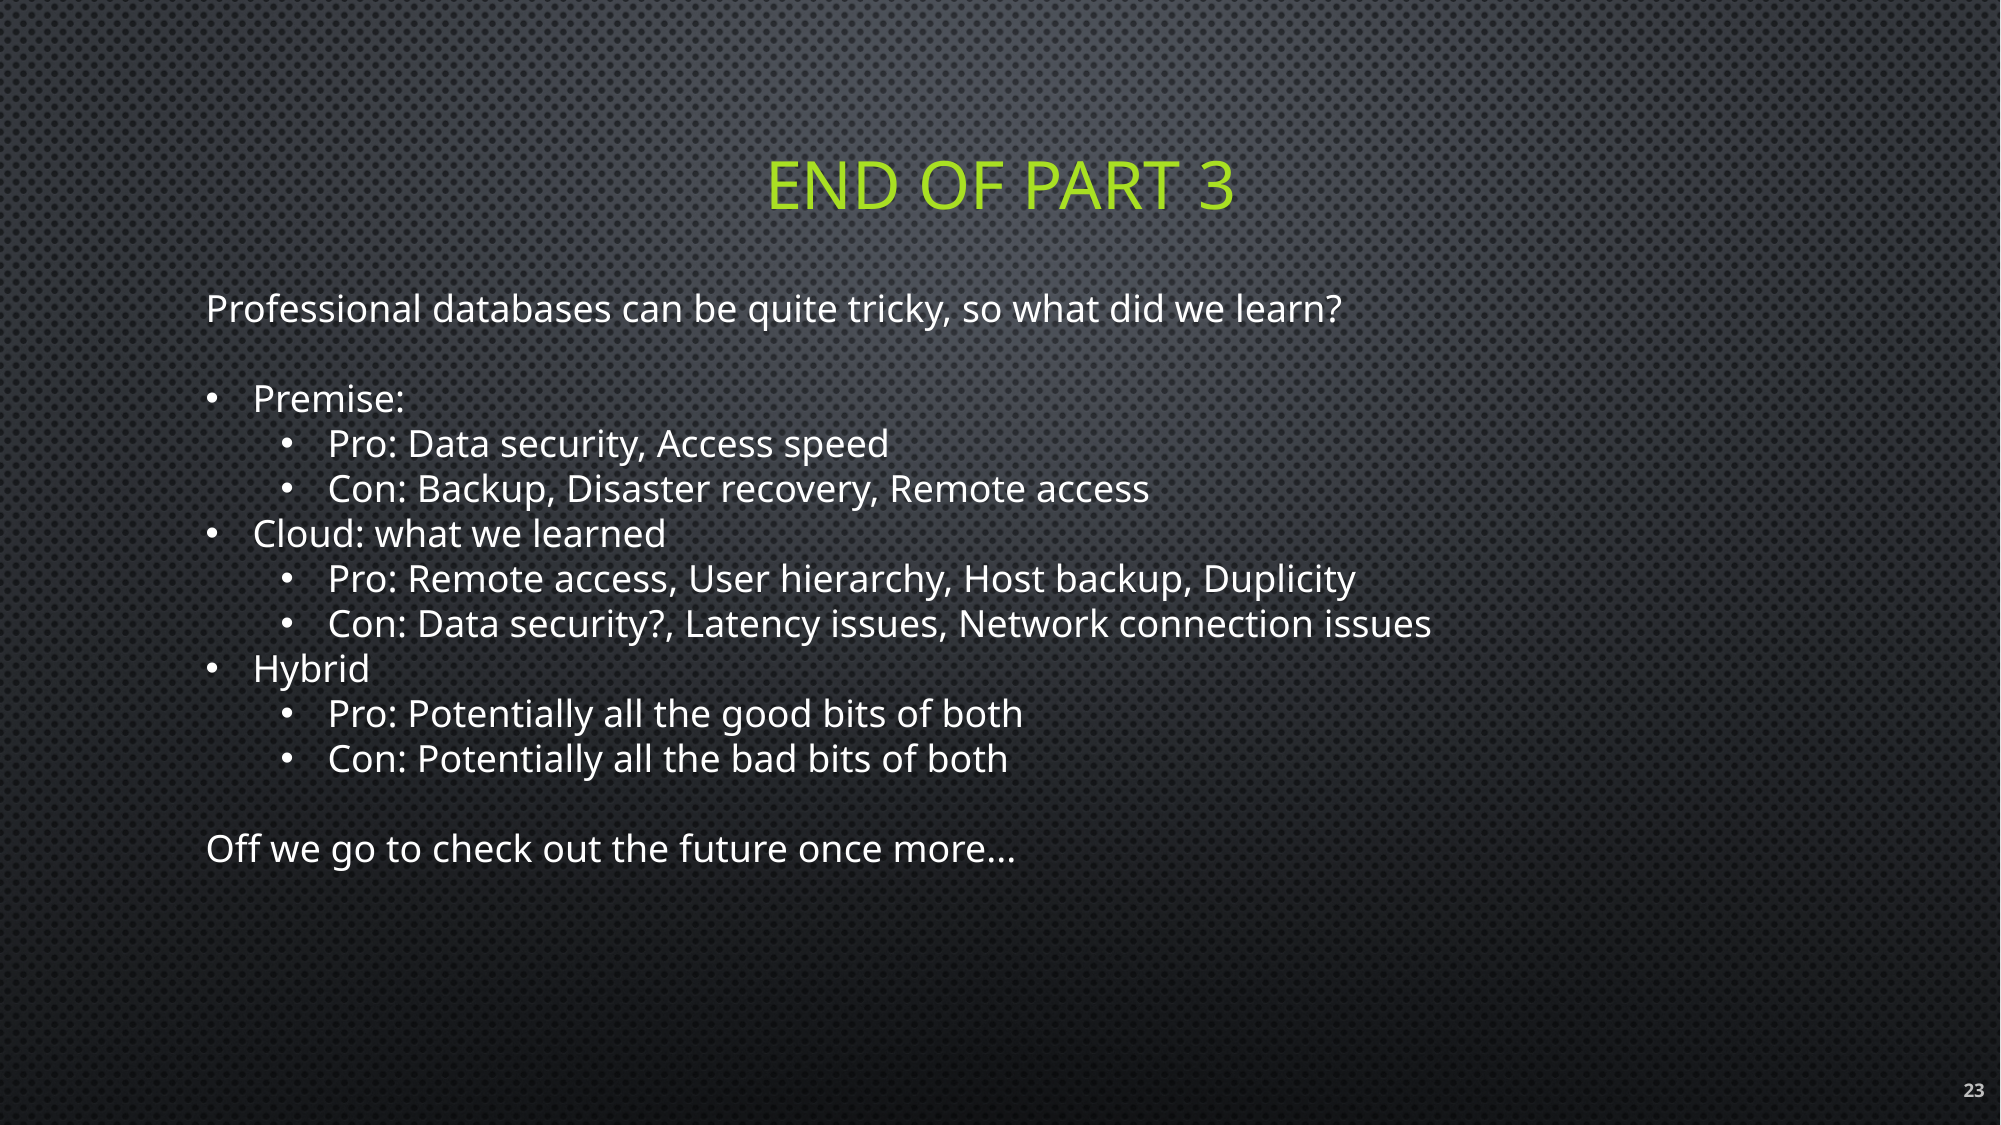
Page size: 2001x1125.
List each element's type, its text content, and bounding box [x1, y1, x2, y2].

title End of Part 3 [189, 99, 1813, 267]
text_box Professional databases can be quite tricky, so what did we learn? Premise: Pro: Data security, Access speed Con: Backup, Disaster recovery, Remote access Cloud: what we learned Pro: Remote access, User hierarchy, Host backup, Duplicity Con: Data security?, Latency issues, Network connection issues Hybrid Pro: Potentially all the good bits of both Con: Potentially all the bad bits of both Off we go to check out the future once more... [190, 277, 1838, 878]
slide_number 23 [1909, 1061, 2000, 1122]
